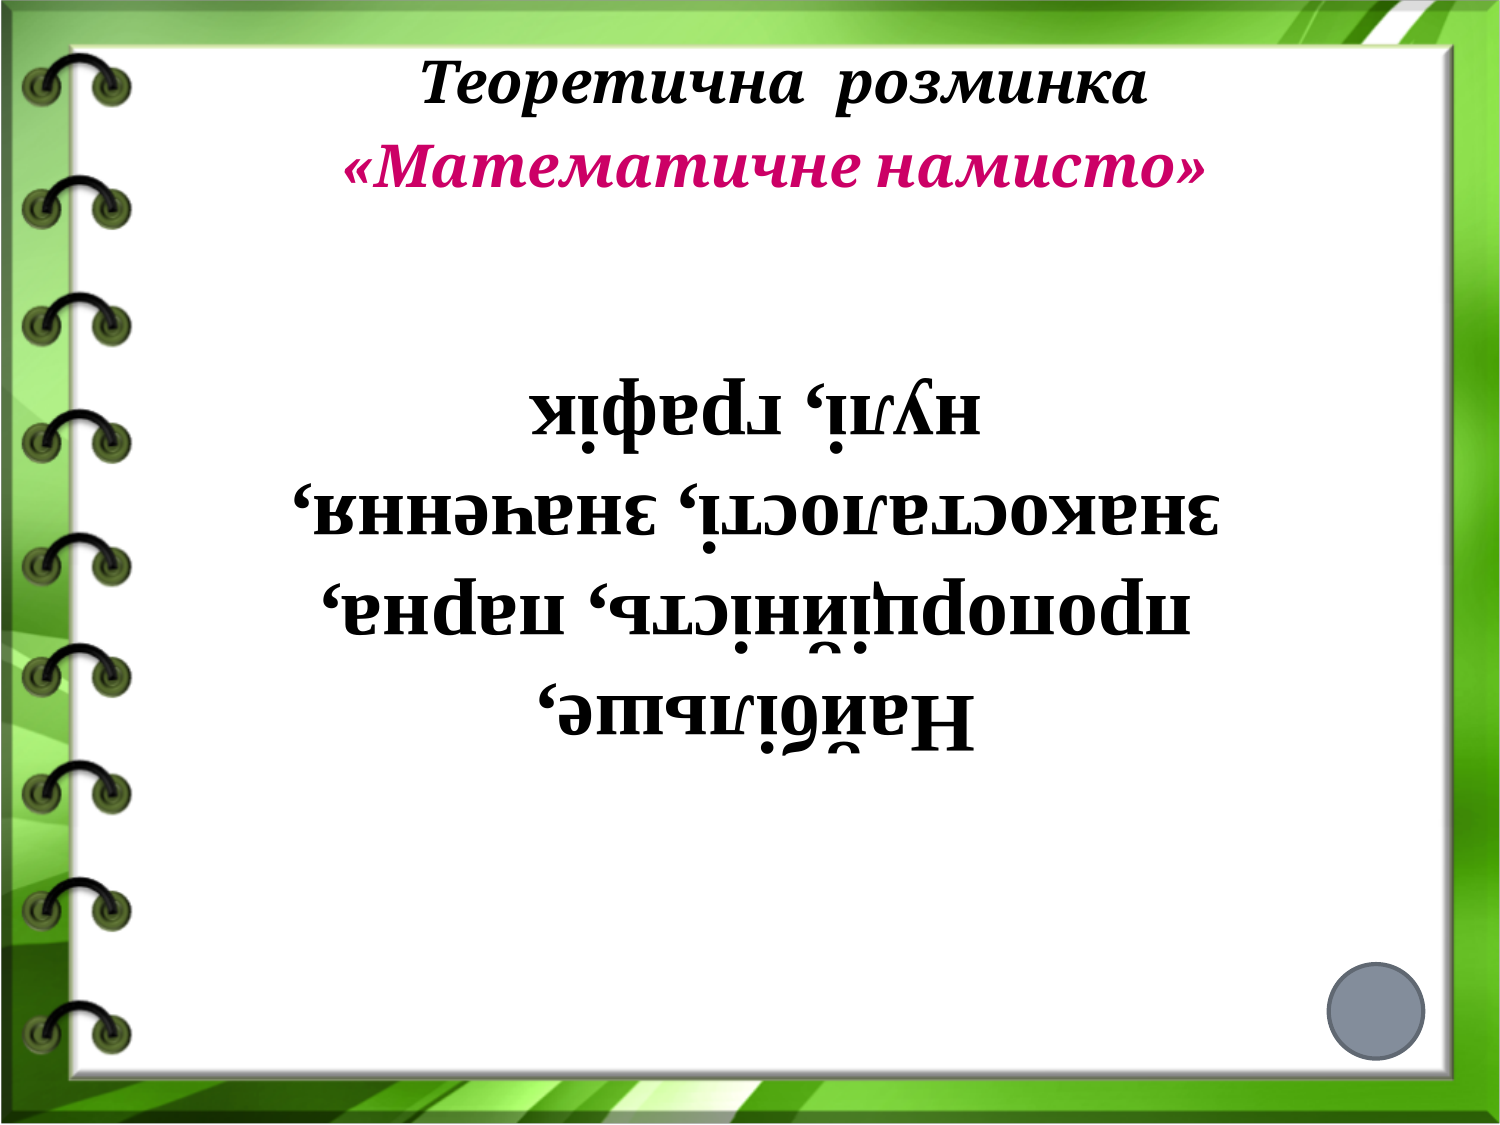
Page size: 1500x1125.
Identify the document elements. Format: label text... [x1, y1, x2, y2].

picture [0, 0, 1500, 1125]
text_box Найбільше, пропорційність, парна, знакосталості, значення, нулі, графік [218, 372, 1294, 787]
text_box [1326, 961, 1426, 1061]
list Теоретична розминка «Математичне намисто» [100, 30, 1451, 209]
